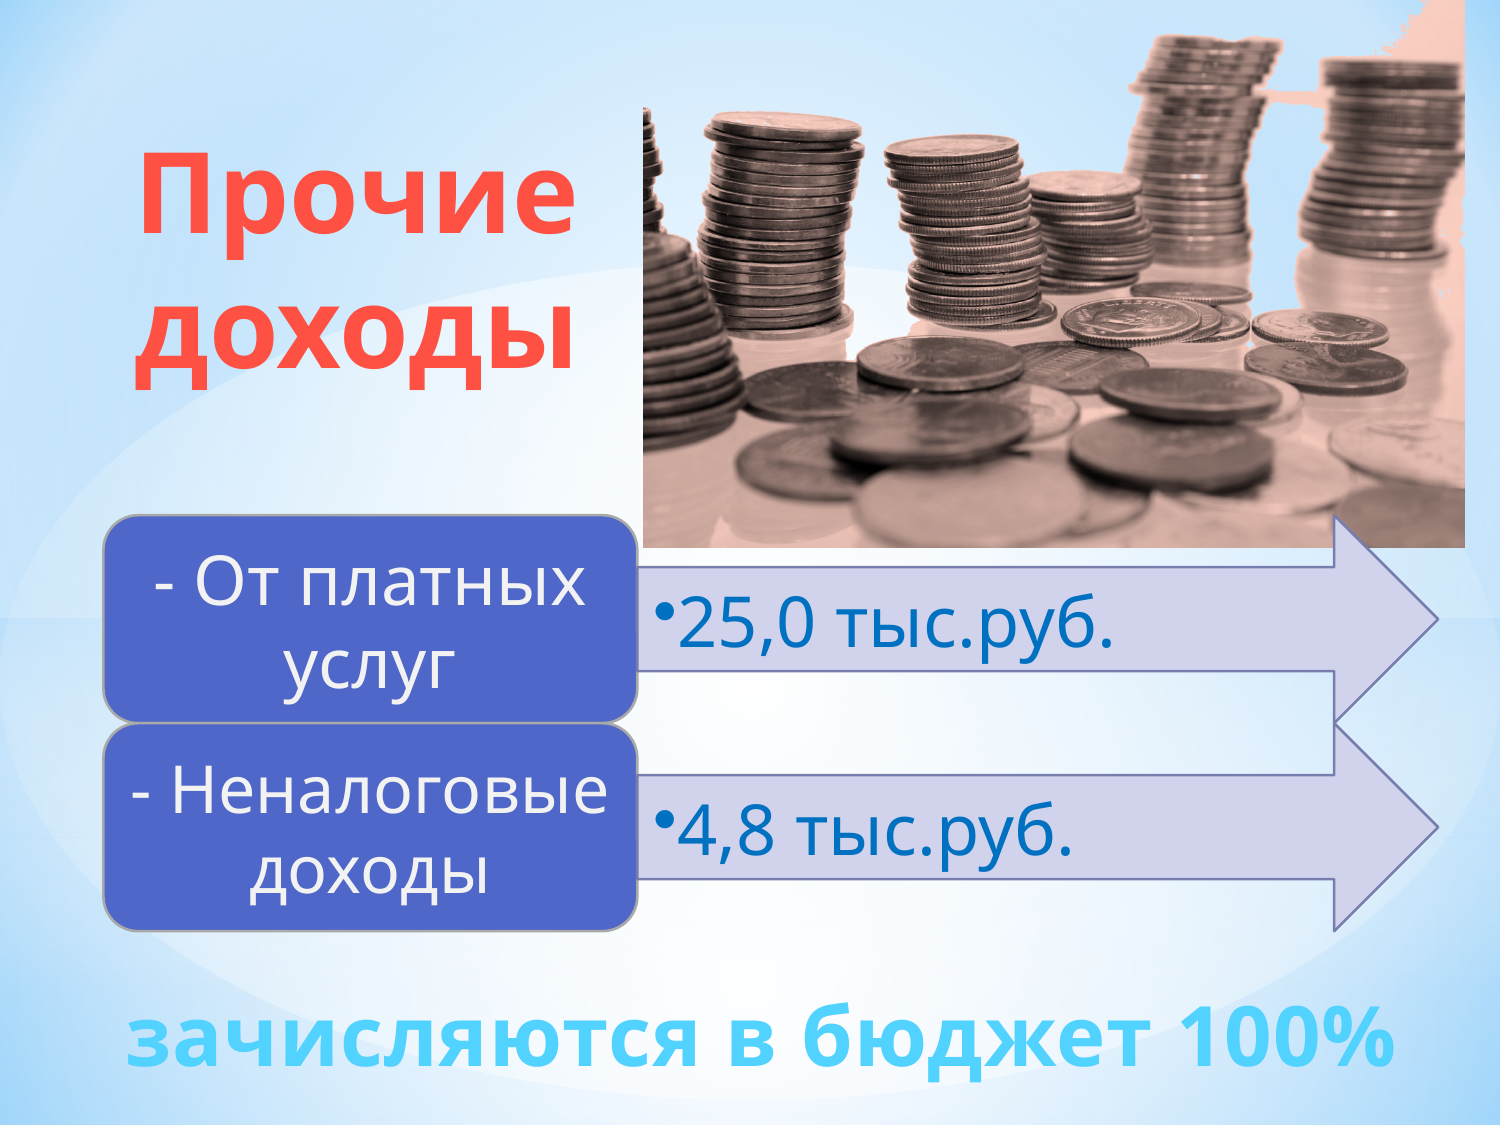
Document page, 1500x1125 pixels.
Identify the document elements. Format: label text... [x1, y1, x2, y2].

text_box зачисляются в бюджет 100% [88, 975, 1436, 1091]
picture [643, 0, 1465, 548]
text_box Прочие доходы [119, 113, 595, 399]
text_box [103, 514, 1439, 932]
